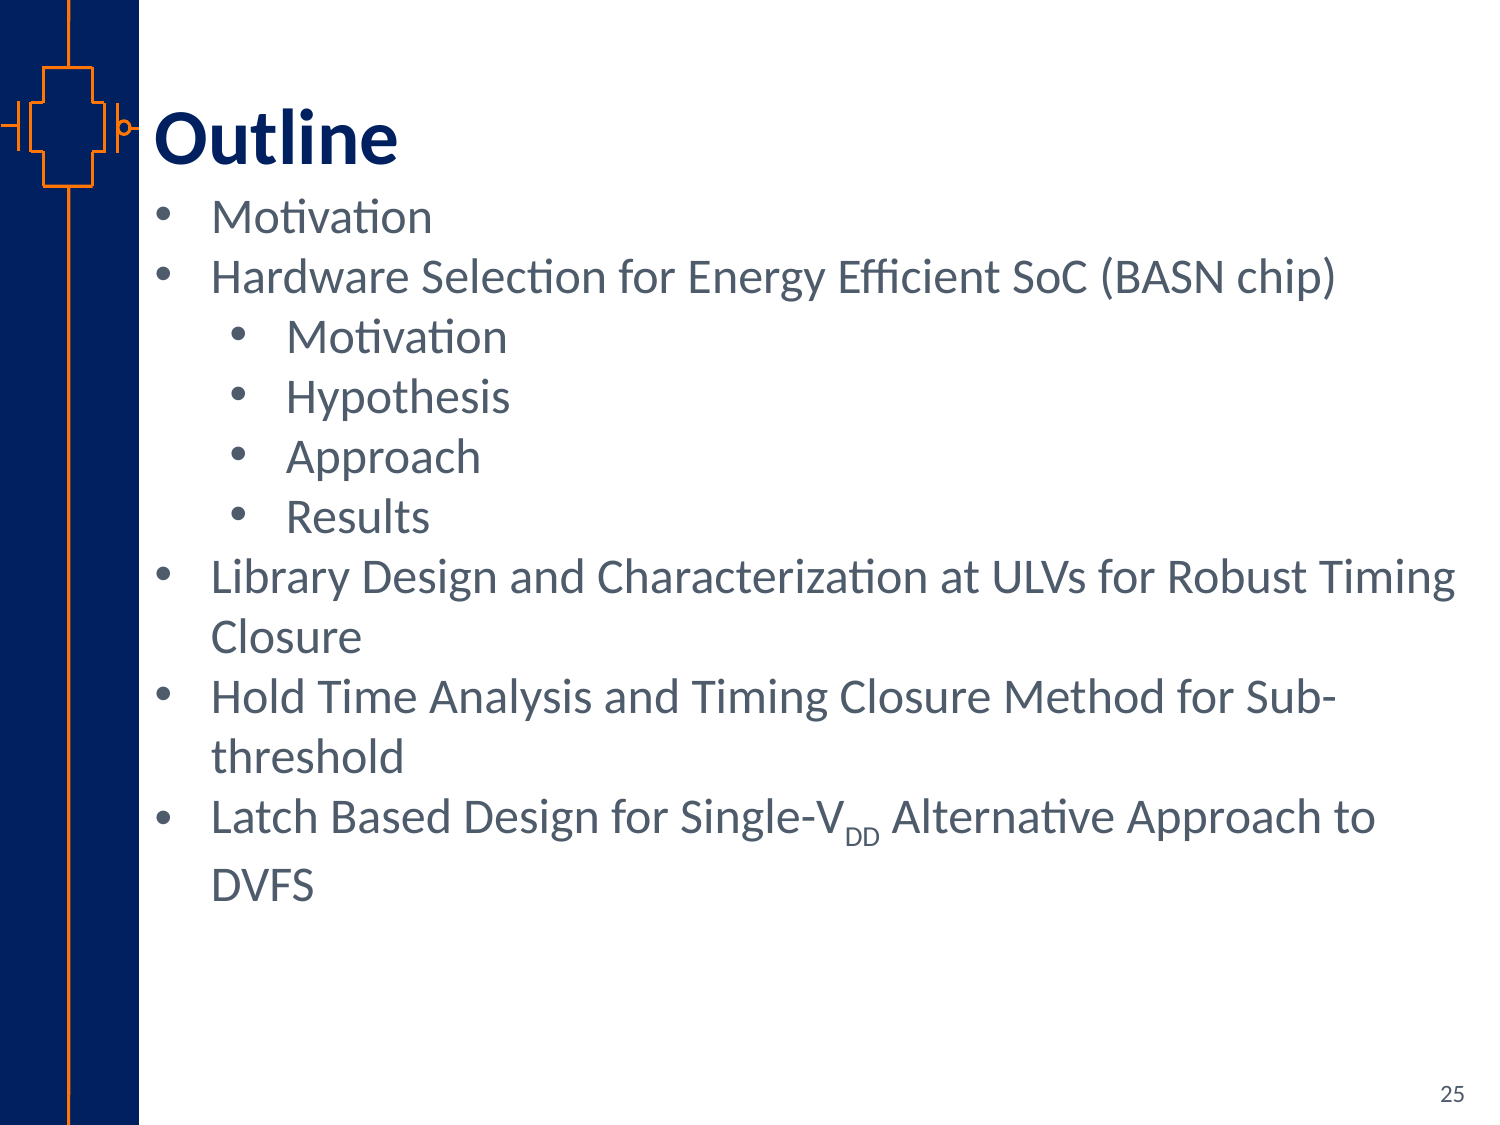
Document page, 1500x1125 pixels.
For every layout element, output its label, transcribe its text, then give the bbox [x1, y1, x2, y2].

title Outline [139, 0, 1500, 176]
slide_number 25 [1425, 1062, 1488, 1123]
text_box Motivation Hardware Selection for Energy Efficient SoC (BASN chip) Motivation Hypothesis Approach Results Library Design and Characterization at ULVs for Robust Timing Closure Hold Time Analysis and Timing Closure Method for Sub-threshold Latch Based Design for Single-VDD Alternative Approach to DVFS [139, 176, 1500, 1030]
